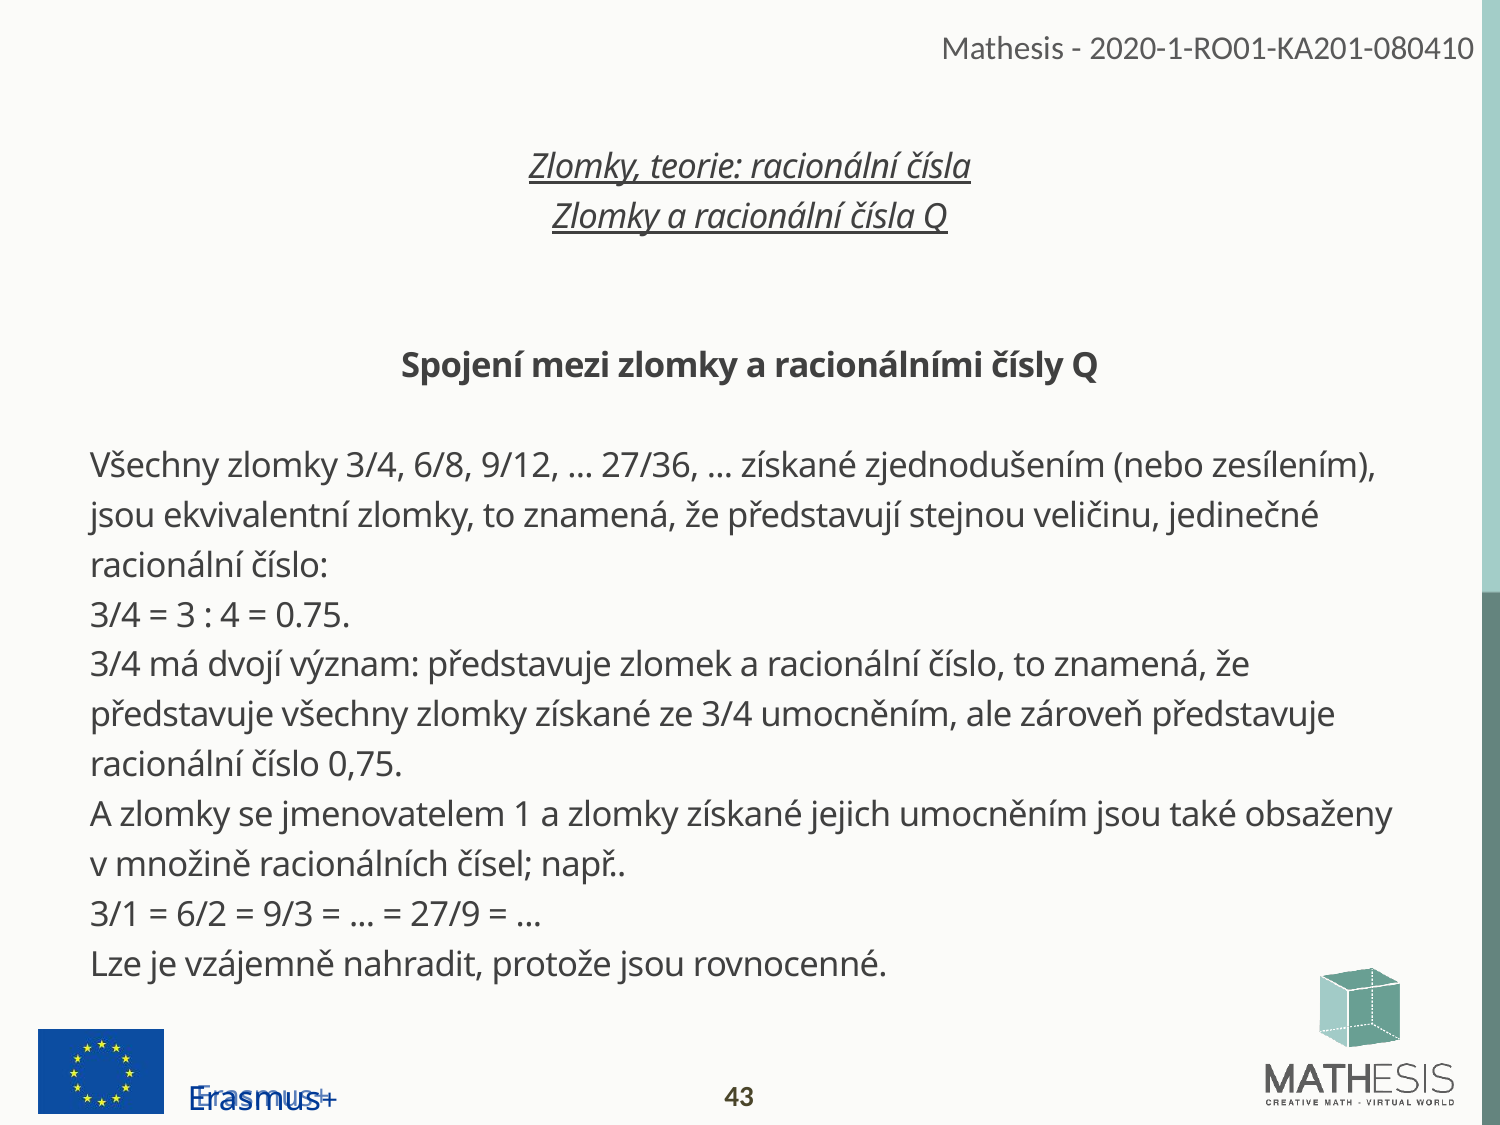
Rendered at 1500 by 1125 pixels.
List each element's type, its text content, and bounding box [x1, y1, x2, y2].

list Zlomky, teorie: racionální čísla Zlomky a racionální čísla Q Spojení mezi zlomky a racionálními čísly Q Všechny zlomky 3/4, 6/8, 9/12, ... 27/36, ... získané zjednodušením (nebo zesílením), jsou ekvivalentní zlomky, to znamená, že představují stejnou veličinu, jedinečné racionální číslo: 3/4 = 3 : 4 = 0.75. 3/4 má dvojí význam: představuje zlomek a racionální číslo, to znamená, že představuje všechny zlomky získané ze 3/4 umocněním, ale zároveň představuje racionální číslo 0,75. A zlomky se jmenovatelem 1 a zlomky získané jejich umocněním jsou také obsaženy v množině racionálních čísel; např.. 3/1 = 6/2 = 9/3 = ... = 27/9 = ... Lze je vzájemně nahradit, protože jsou rovnocenné. [75, 128, 1425, 1005]
picture [38, 1029, 164, 1114]
